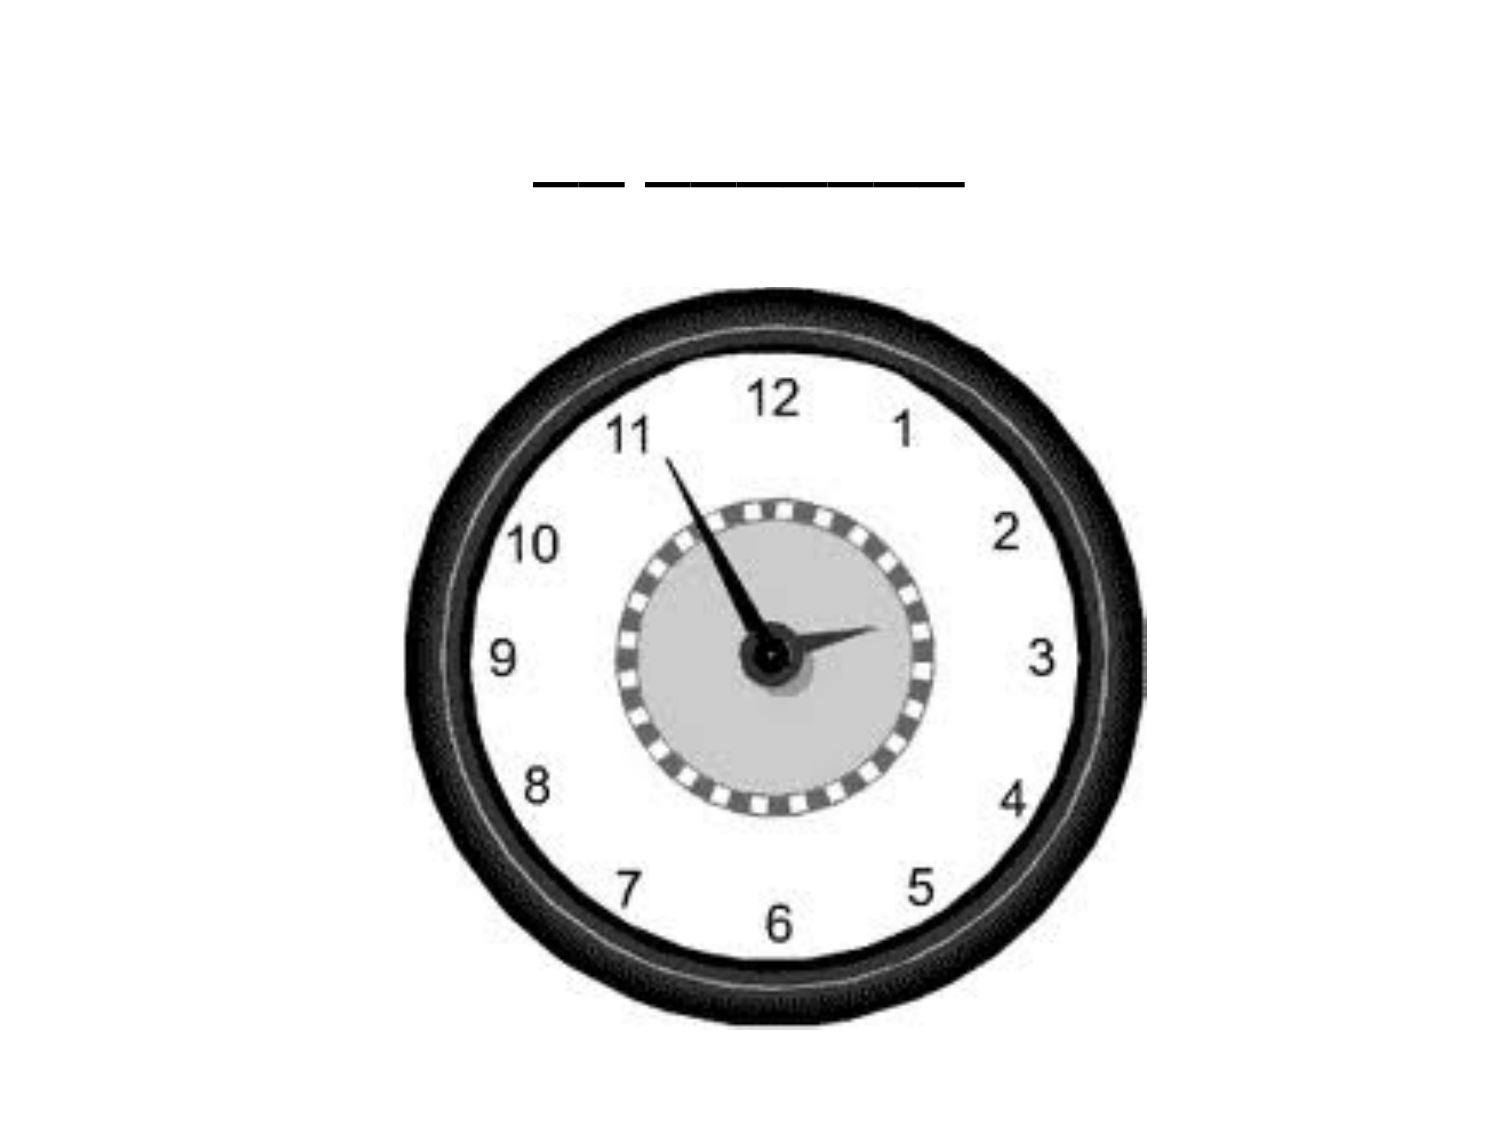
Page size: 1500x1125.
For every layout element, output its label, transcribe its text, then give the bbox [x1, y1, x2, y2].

title __ _______ [75, 45, 1425, 233]
picture [99, 287, 1451, 1031]
